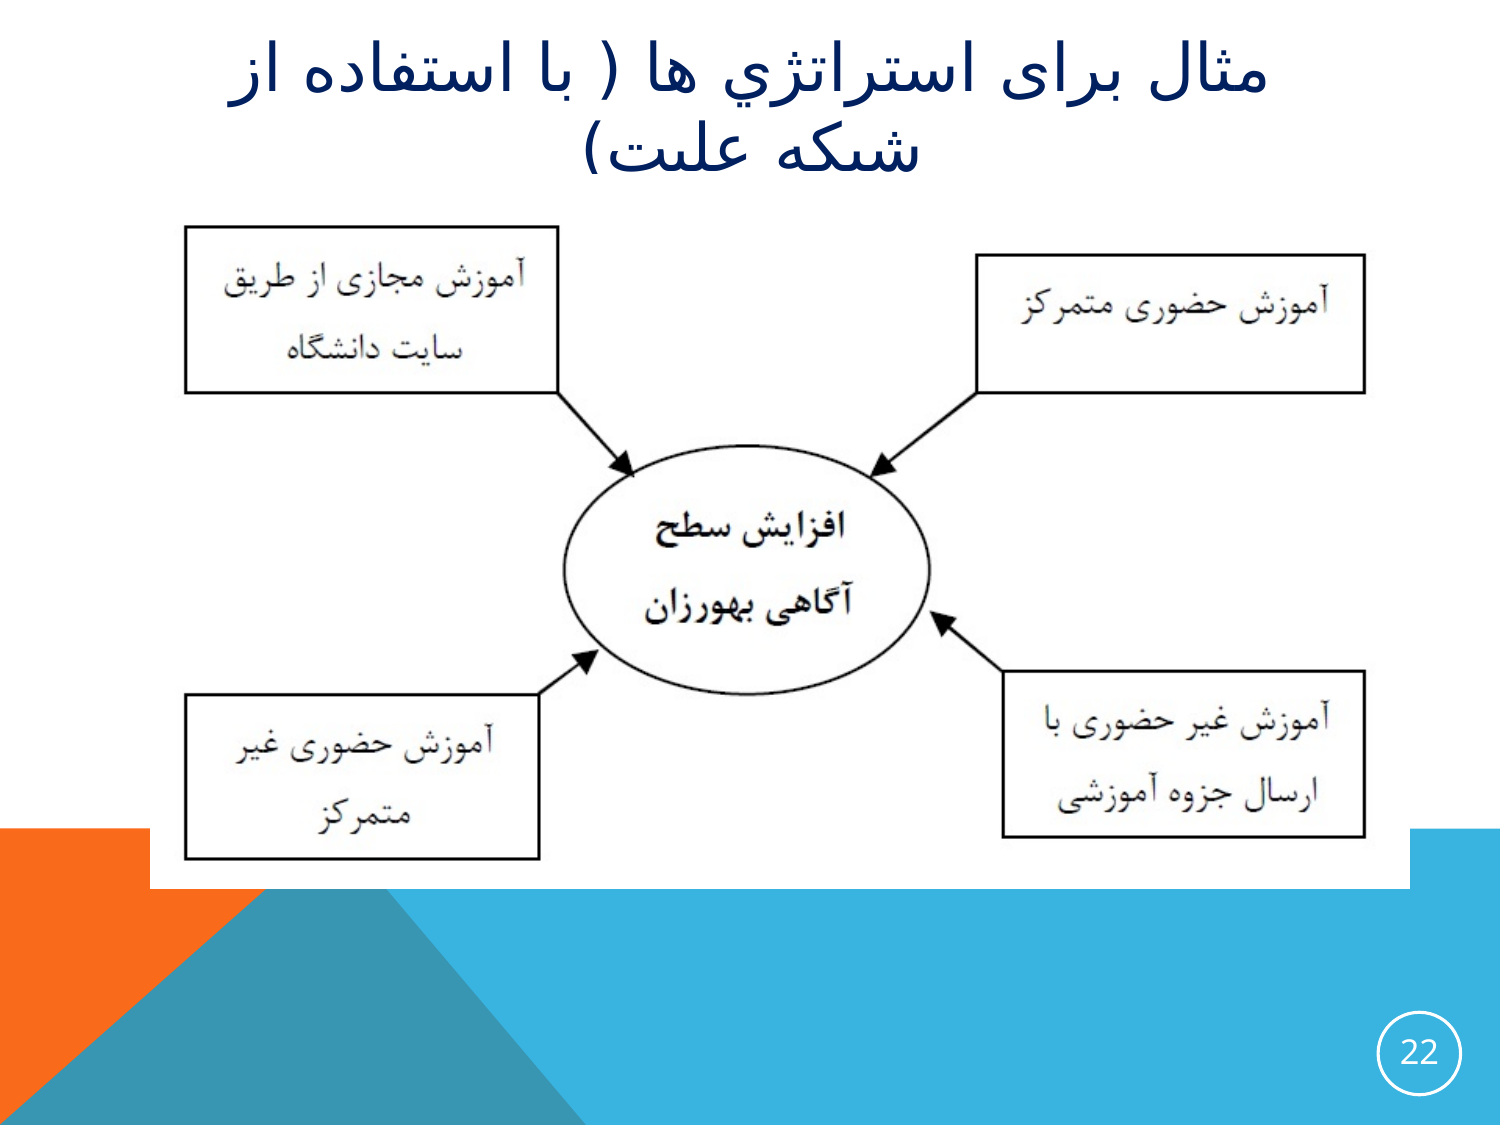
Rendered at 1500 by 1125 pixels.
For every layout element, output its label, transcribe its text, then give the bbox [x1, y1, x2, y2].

picture [149, 174, 1410, 890]
title مثال برای استراتژي ها ( با استفاده از شبکه عليت) [135, 60, 1369, 150]
slide_number 22 [1376, 1010, 1463, 1097]
